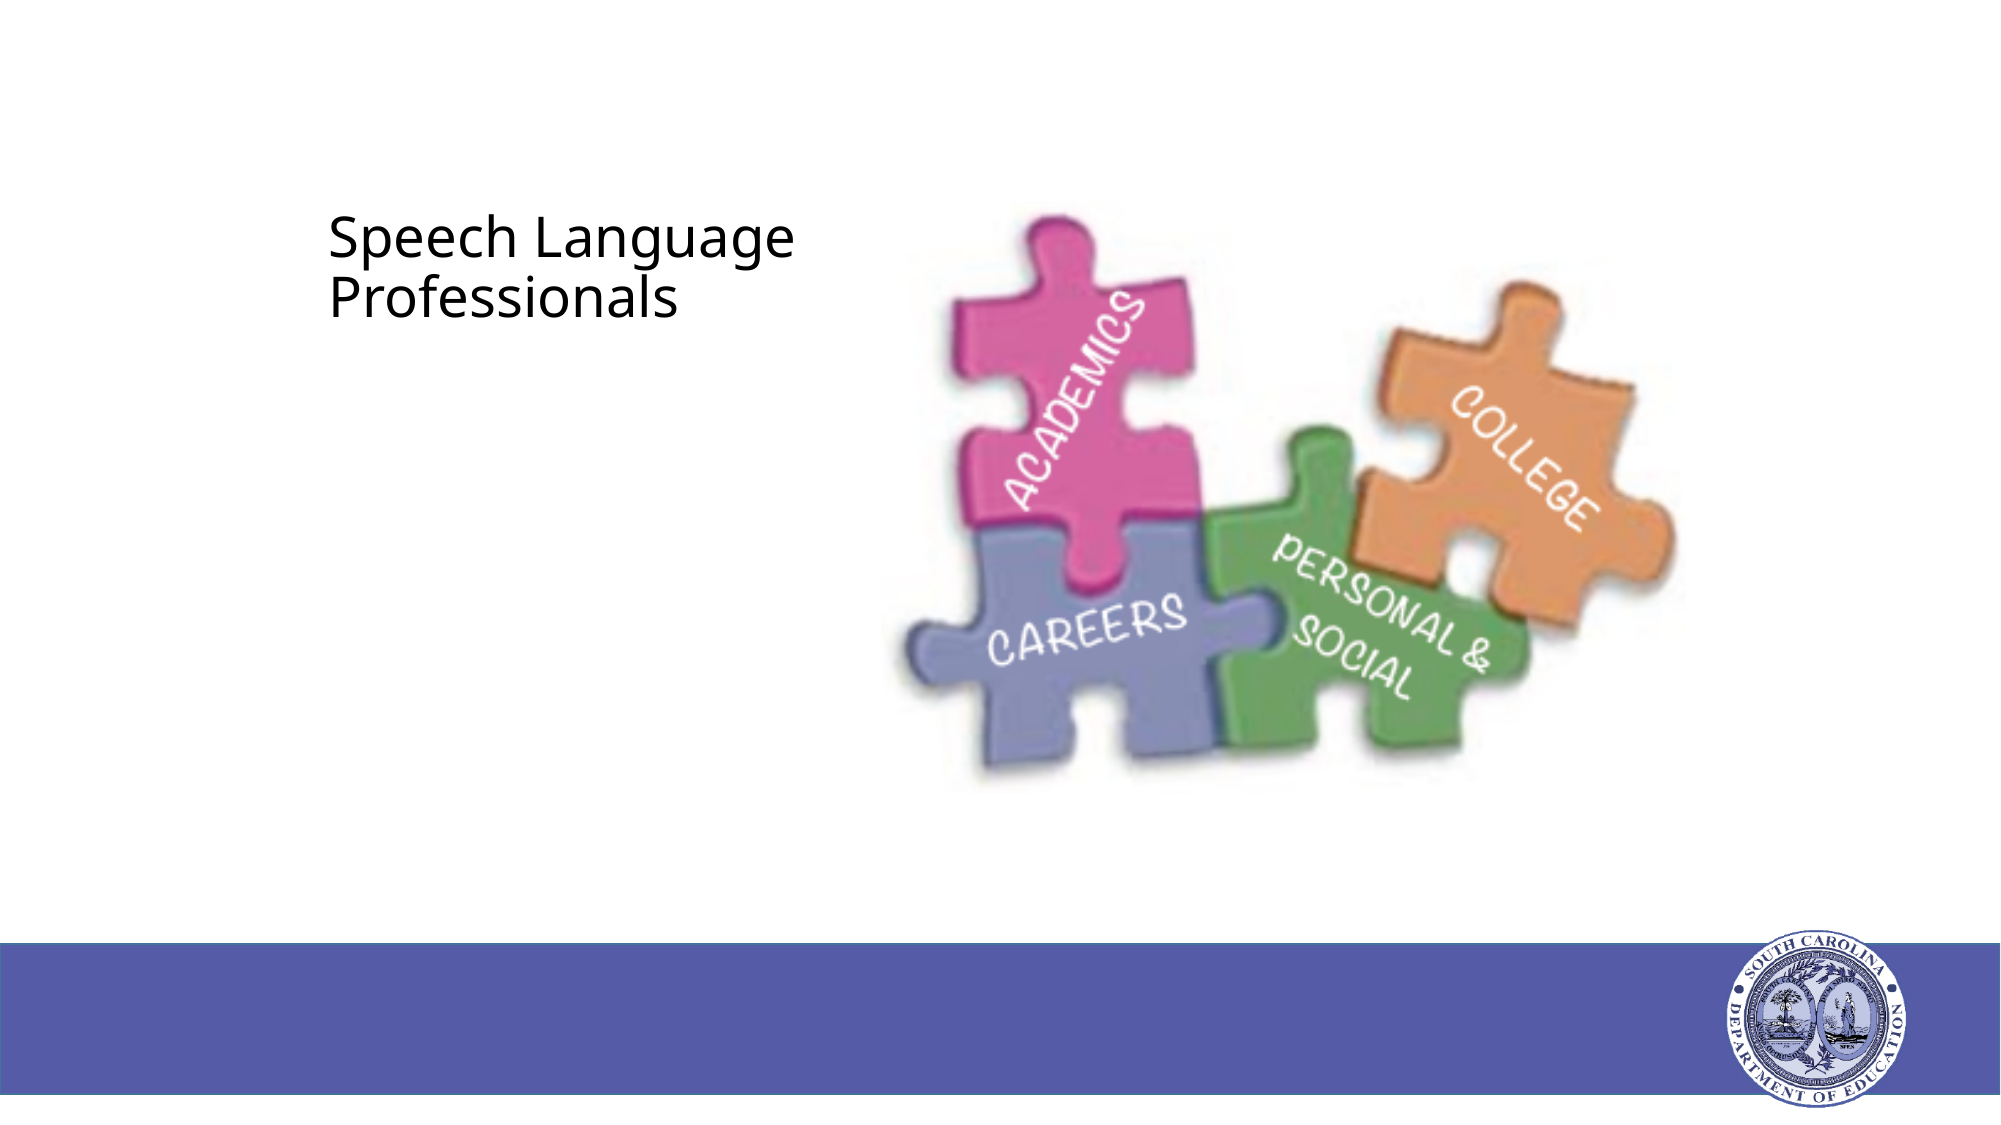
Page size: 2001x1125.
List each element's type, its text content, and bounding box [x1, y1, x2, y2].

title Speech Language Professionals [313, 75, 820, 338]
picture [1723, 928, 1907, 1109]
picture [881, 201, 1686, 794]
